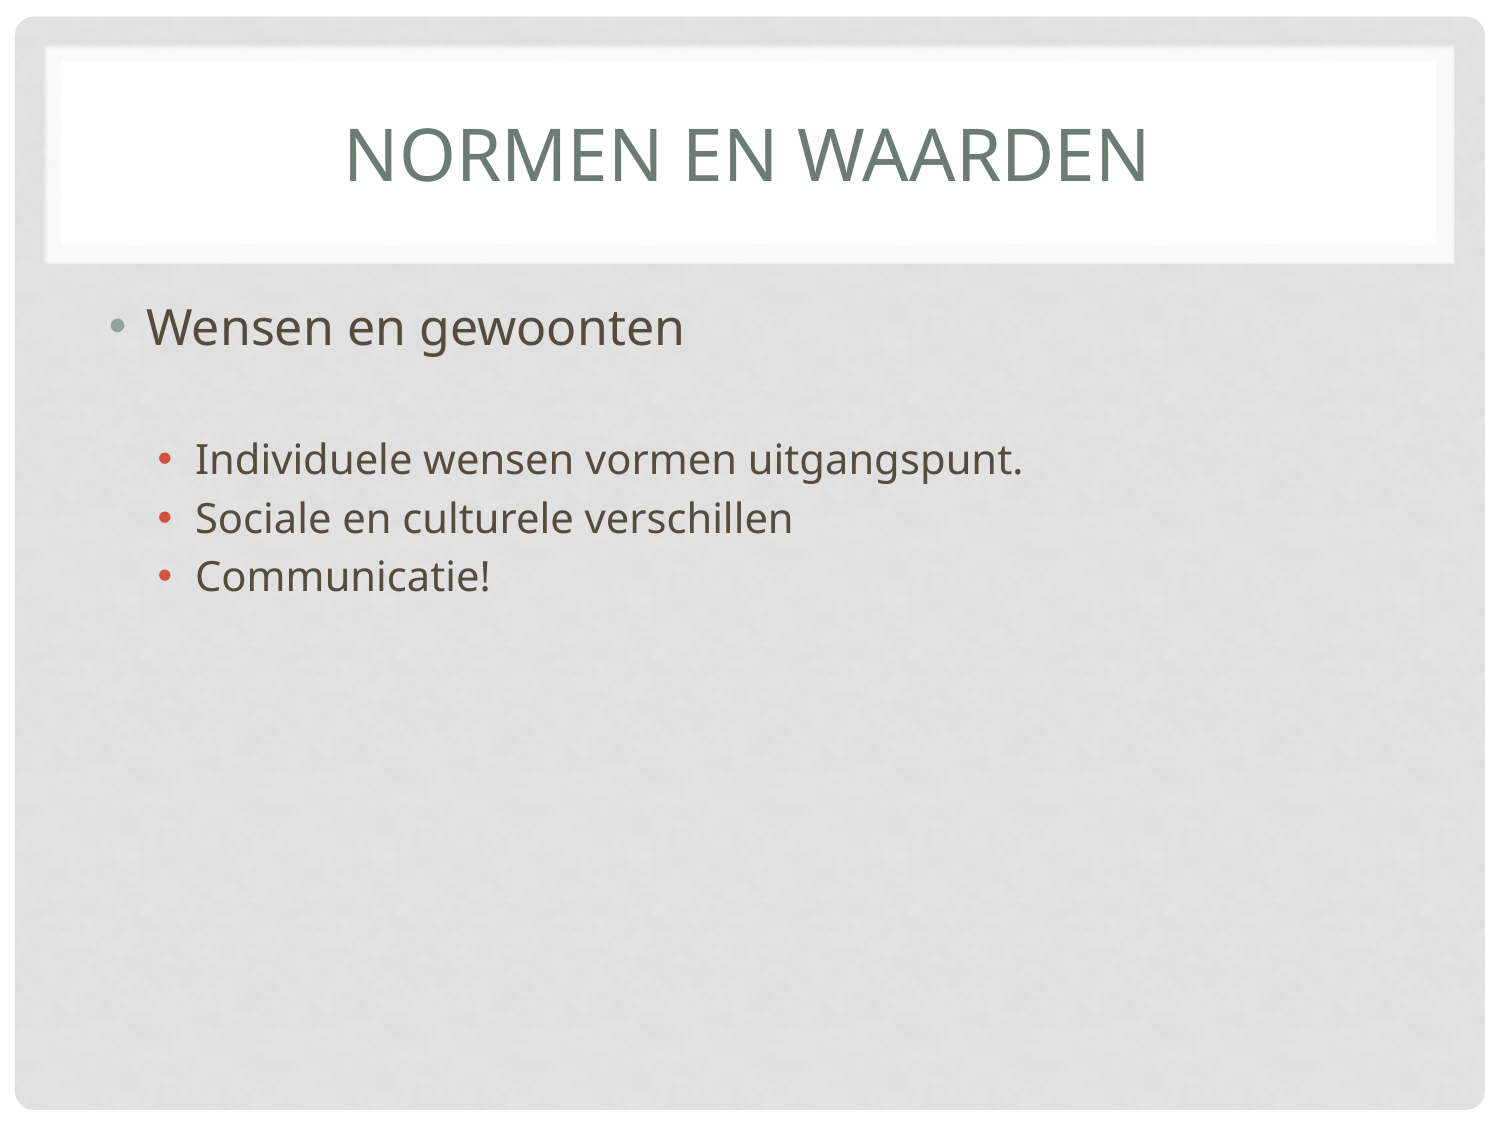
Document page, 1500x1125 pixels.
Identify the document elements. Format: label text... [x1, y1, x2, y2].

list Wensen en gewoonten Individuele wensen vormen uitgangspunt. Sociale en culturele verschillen Communicatie! [75, 287, 1425, 1005]
title Normen en waarden [69, 66, 1425, 238]
